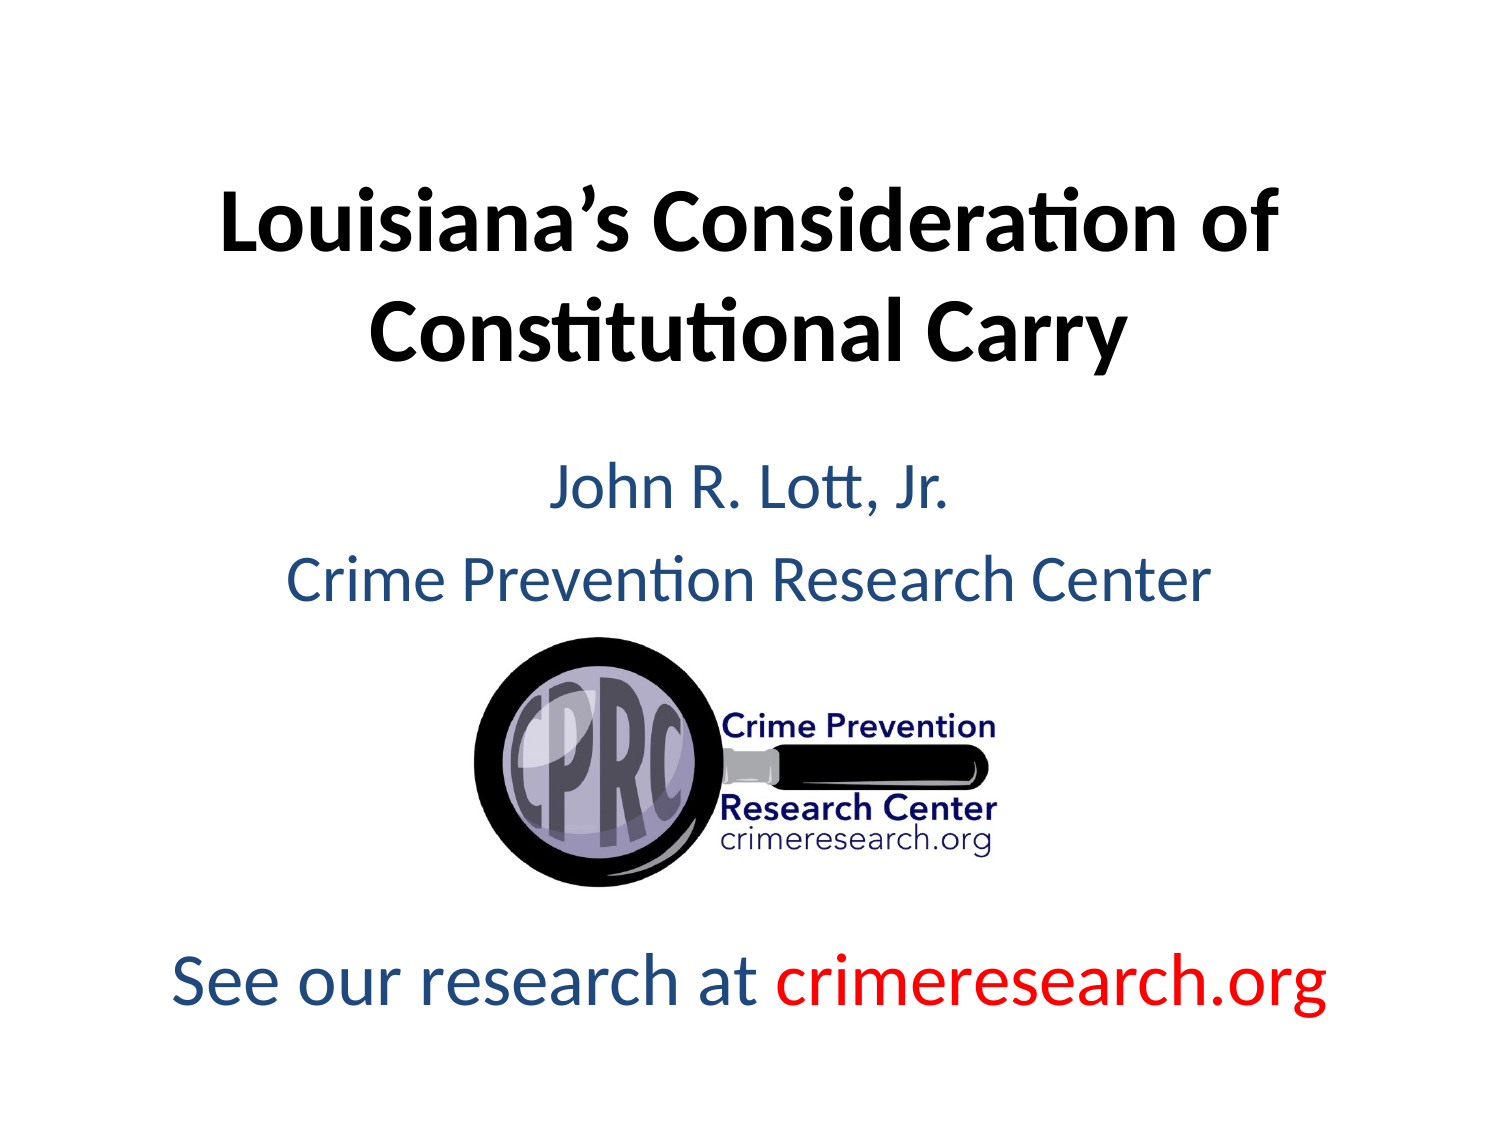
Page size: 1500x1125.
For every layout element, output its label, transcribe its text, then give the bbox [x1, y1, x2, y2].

text_box See our research at crimeresearch.org [120, 923, 1380, 1029]
picture [468, 632, 1001, 894]
title Louisiana’s Consideration of Constitutional Carry [112, 108, 1388, 432]
subtitle John R. Lott, Jr. Crime Prevention Research Center [225, 434, 1275, 635]
